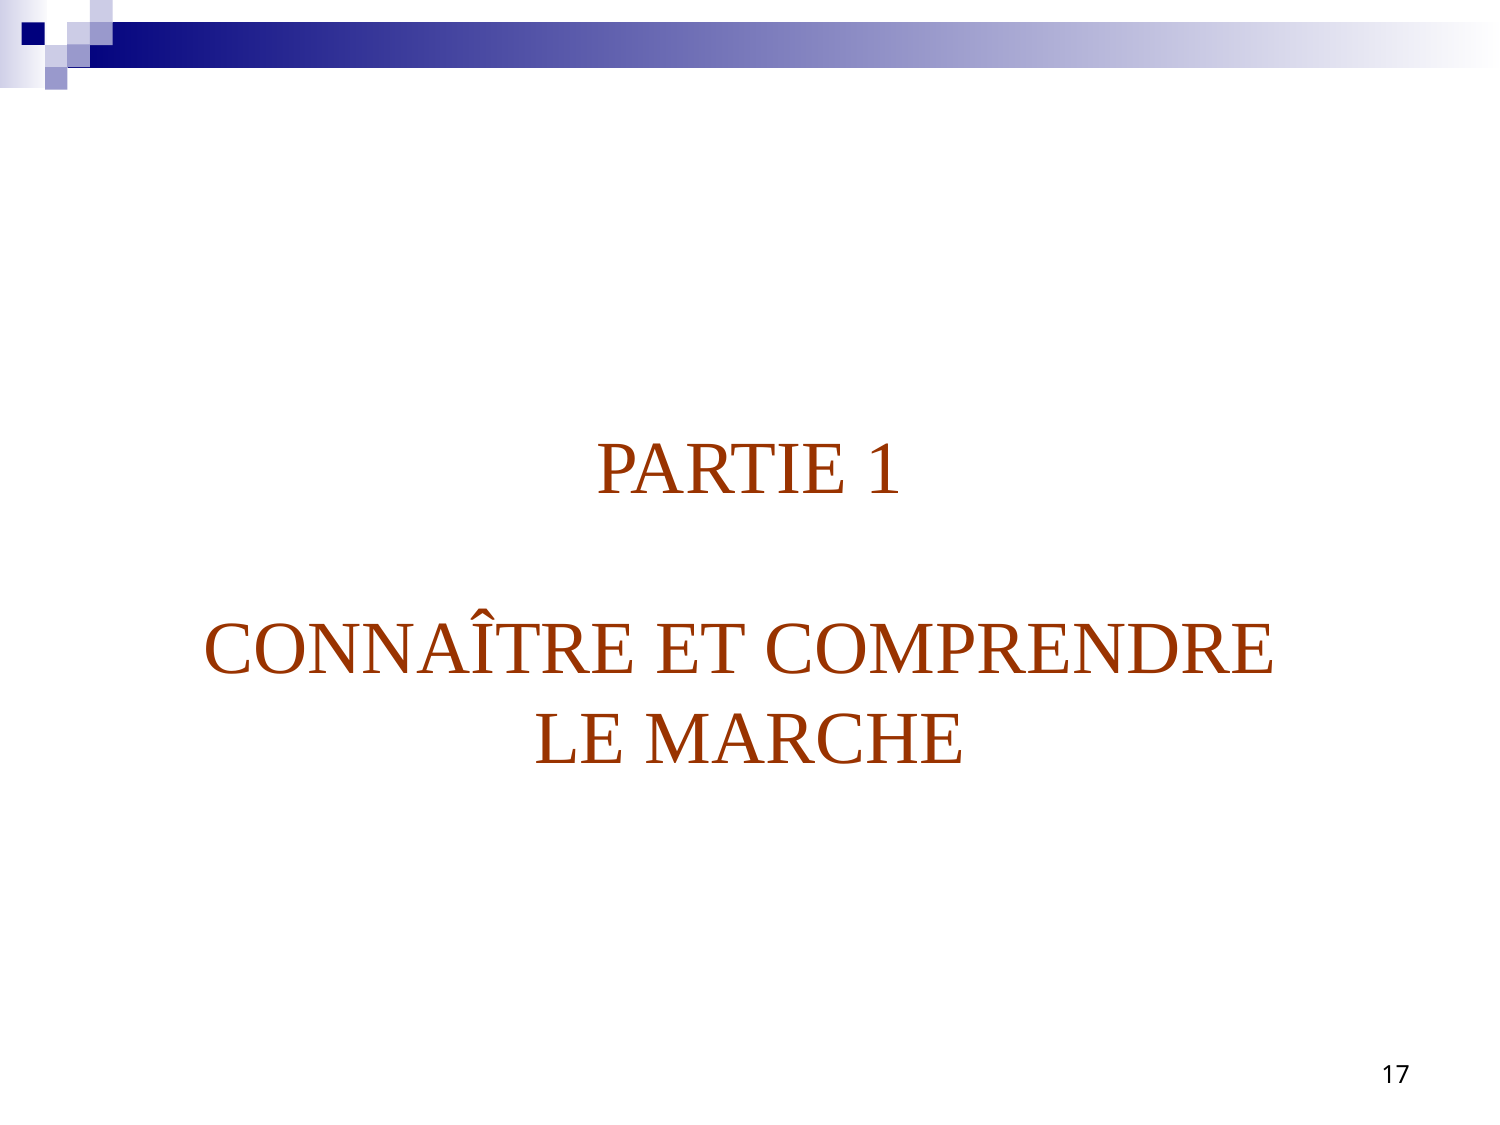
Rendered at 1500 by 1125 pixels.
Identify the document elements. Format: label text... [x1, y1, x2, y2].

list PARTIE 1 CONNAÎTRE ET COMPRENDRE LE MARCHE [75, 279, 1425, 917]
slide_number 17 [1074, 1025, 1425, 1100]
